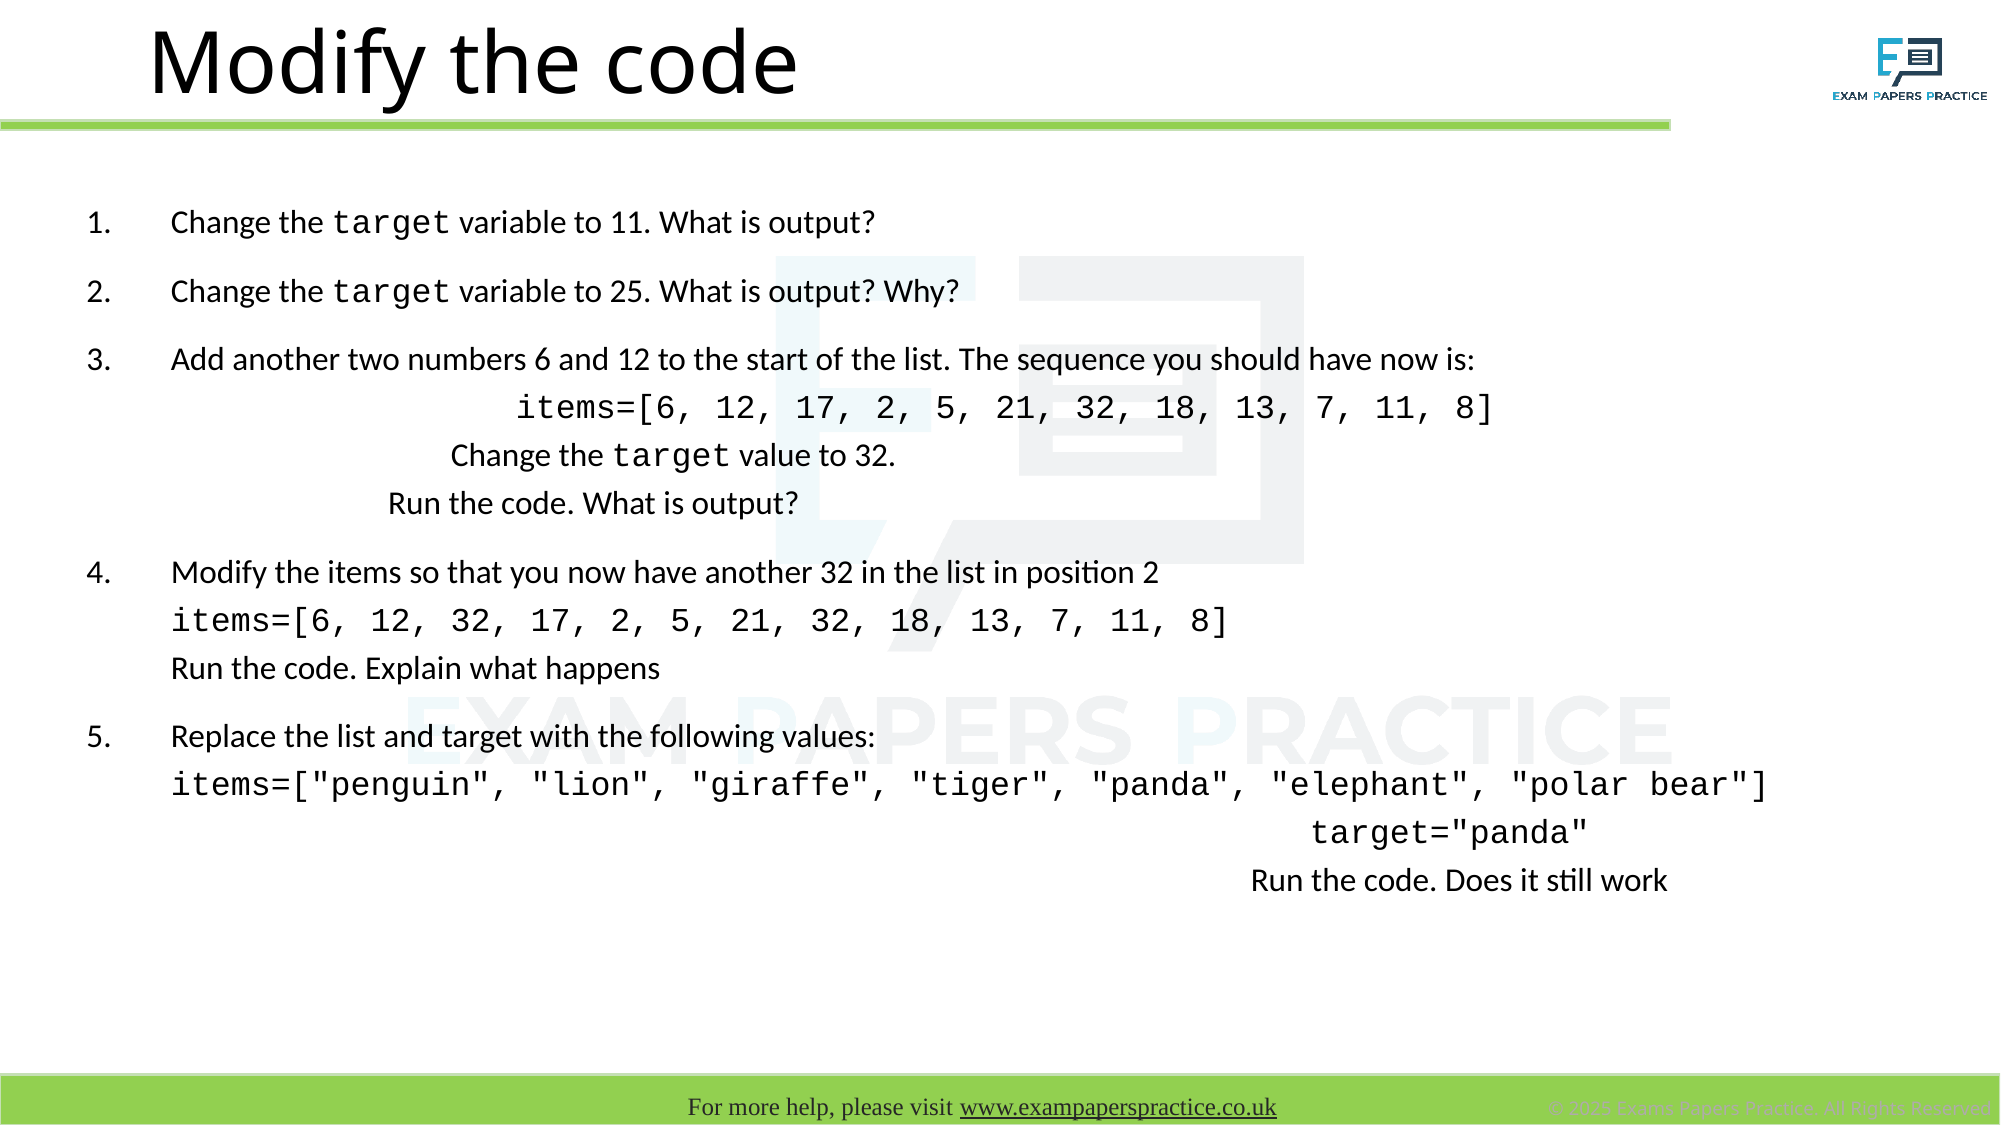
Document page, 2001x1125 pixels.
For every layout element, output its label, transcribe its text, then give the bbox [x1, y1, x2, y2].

title Modify the code [132, 11, 1858, 121]
text_box Change the target variable to 11. What is output? Change the target variable to 25. What is output? Why? Add another two numbers 6 and 12 to the start of the list. The sequence you should have now is: items=[6, 12, 17, 2, 5, 21, 32, 18, 13, 7, 11, 8] Change the target value to 32. Run the code. What is output? Modify the items so that you now have another 32 in the list in position 2 items=[6, 12, 32, 17, 2, 5, 21, 32, 18, 13, 7, 11, 8] Run the code. Explain what happens Replace the list and target with the following values: items=["penguin", "lion", "giraffe", "tiger", "panda", "elephant", "polar bear"] target="panda" Run the code. Does it still work [71, 184, 2000, 773]
